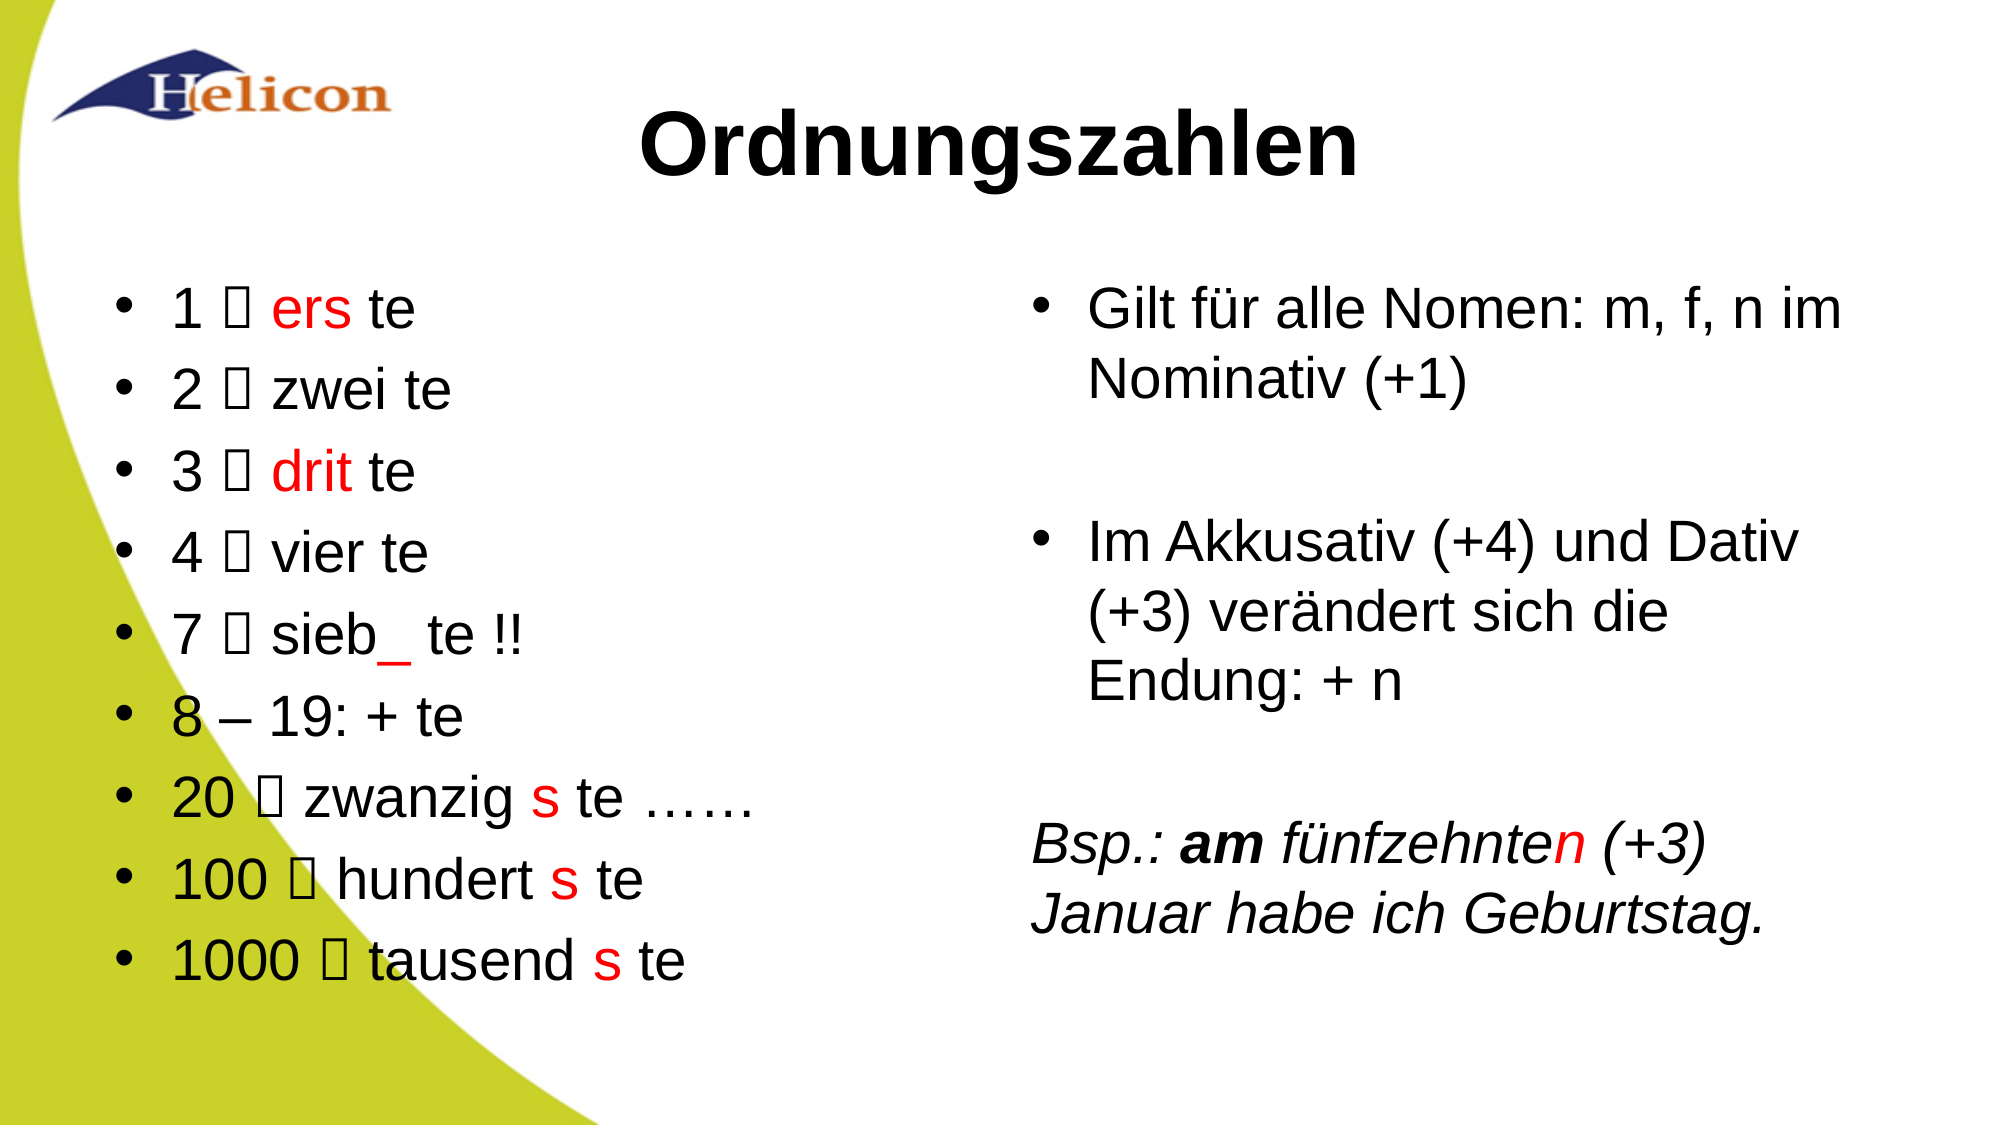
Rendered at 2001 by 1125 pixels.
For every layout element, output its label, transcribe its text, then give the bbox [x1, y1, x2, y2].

list Gilt für alle Nomen: m, f, n im Nominativ (+1) Im Akkusativ (+4) und Dativ (+3) verändert sich die Endung: + n Bsp.: am fünfzehnten (+3) Januar habe ich Geburtstag. [1016, 262, 1900, 1005]
title Ordnungszahlen [99, 45, 1900, 233]
picture [0, 0, 2000, 1125]
list 1  ers te 2  zwei te 3  drit te 4  vier te 7  sieb_ te !! 8 – 19: + te 20  zwanzig s te …… 100  hundert s te 1000  tausend s te [99, 262, 984, 1005]
